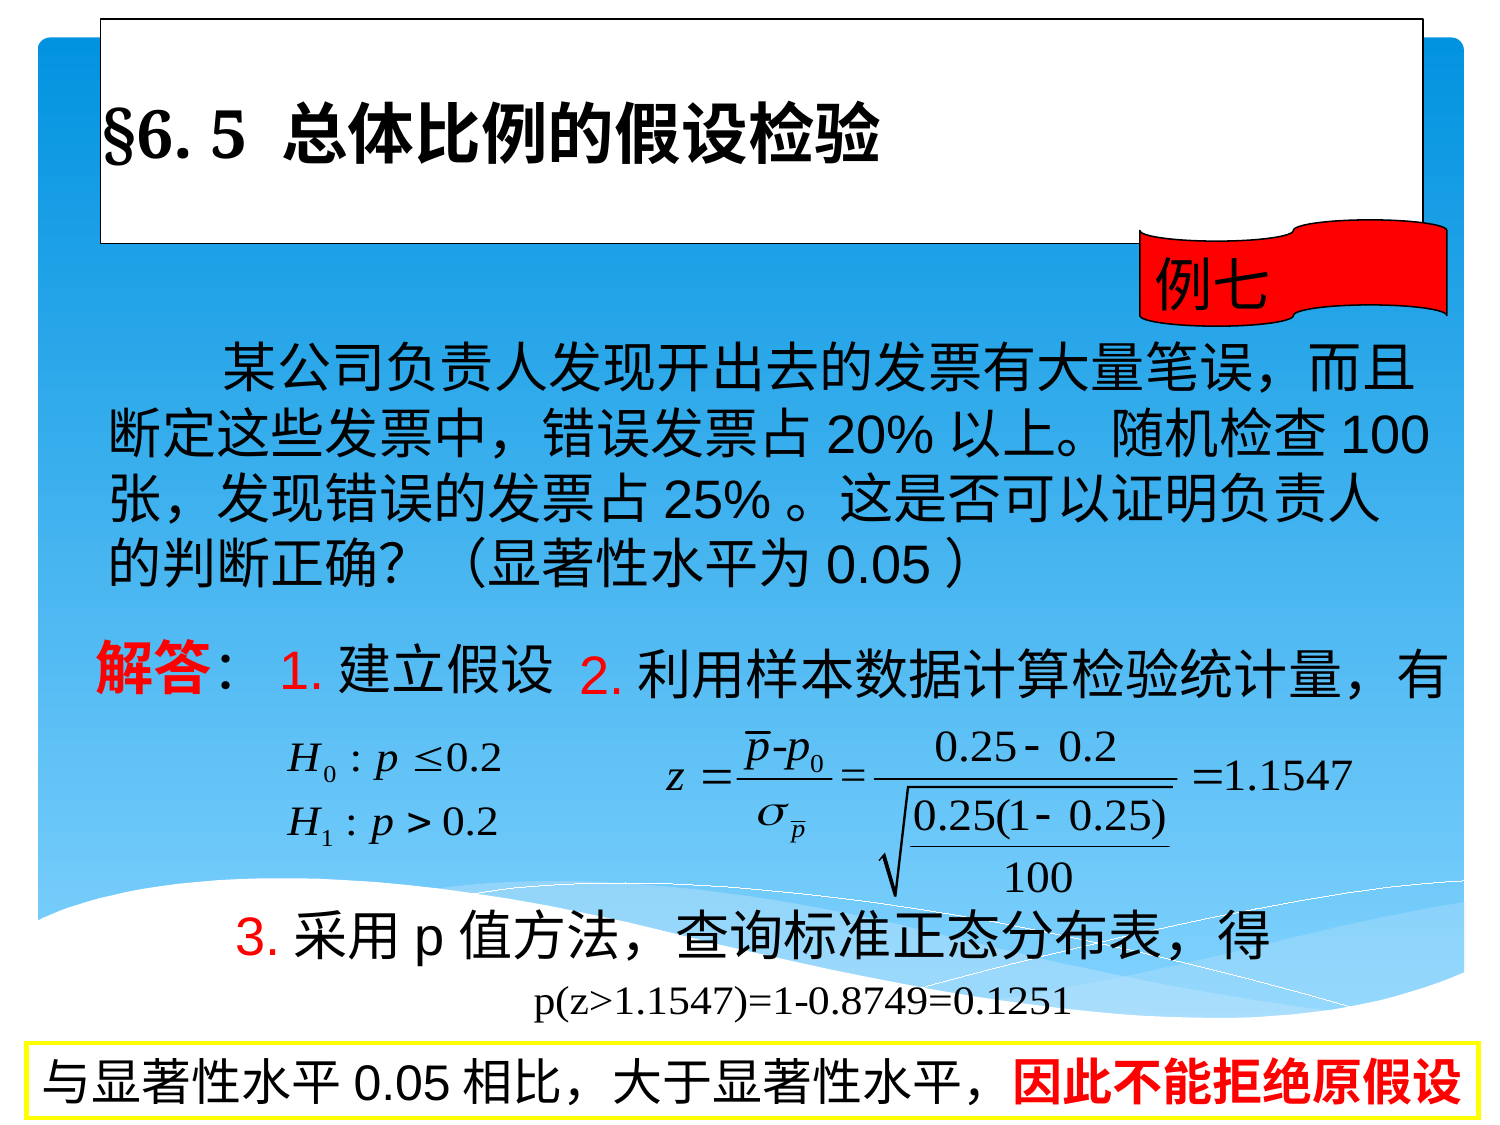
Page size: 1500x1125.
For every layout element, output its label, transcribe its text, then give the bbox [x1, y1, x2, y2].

text_box 某公司负责人发现开出去的发票有大量笔误，而且断定这些发票中，错误发票占20%以上。随机检查100张，发现错误的发票占25%。这是否可以证明负责人的判断正确？（显著性水平为0.05） [47, 326, 1449, 634]
text_box 解答：1.建立假设 [80, 634, 564, 709]
text_box 例七 [1139, 219, 1447, 327]
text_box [277, 727, 514, 858]
text_box 与显著性水平0.05相比，大于显著性水平，因此不能拒绝原假设 [26, 1043, 1479, 1118]
text_box 3.采用p值方法，查询标准正态分布表，得 [220, 893, 1449, 974]
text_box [655, 713, 1365, 908]
title §6. 5 总体比例的假设检验 [100, 19, 1424, 244]
text_box 2.利用样本数据计算检验统计量，有 [564, 633, 1475, 713]
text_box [525, 974, 1081, 1036]
